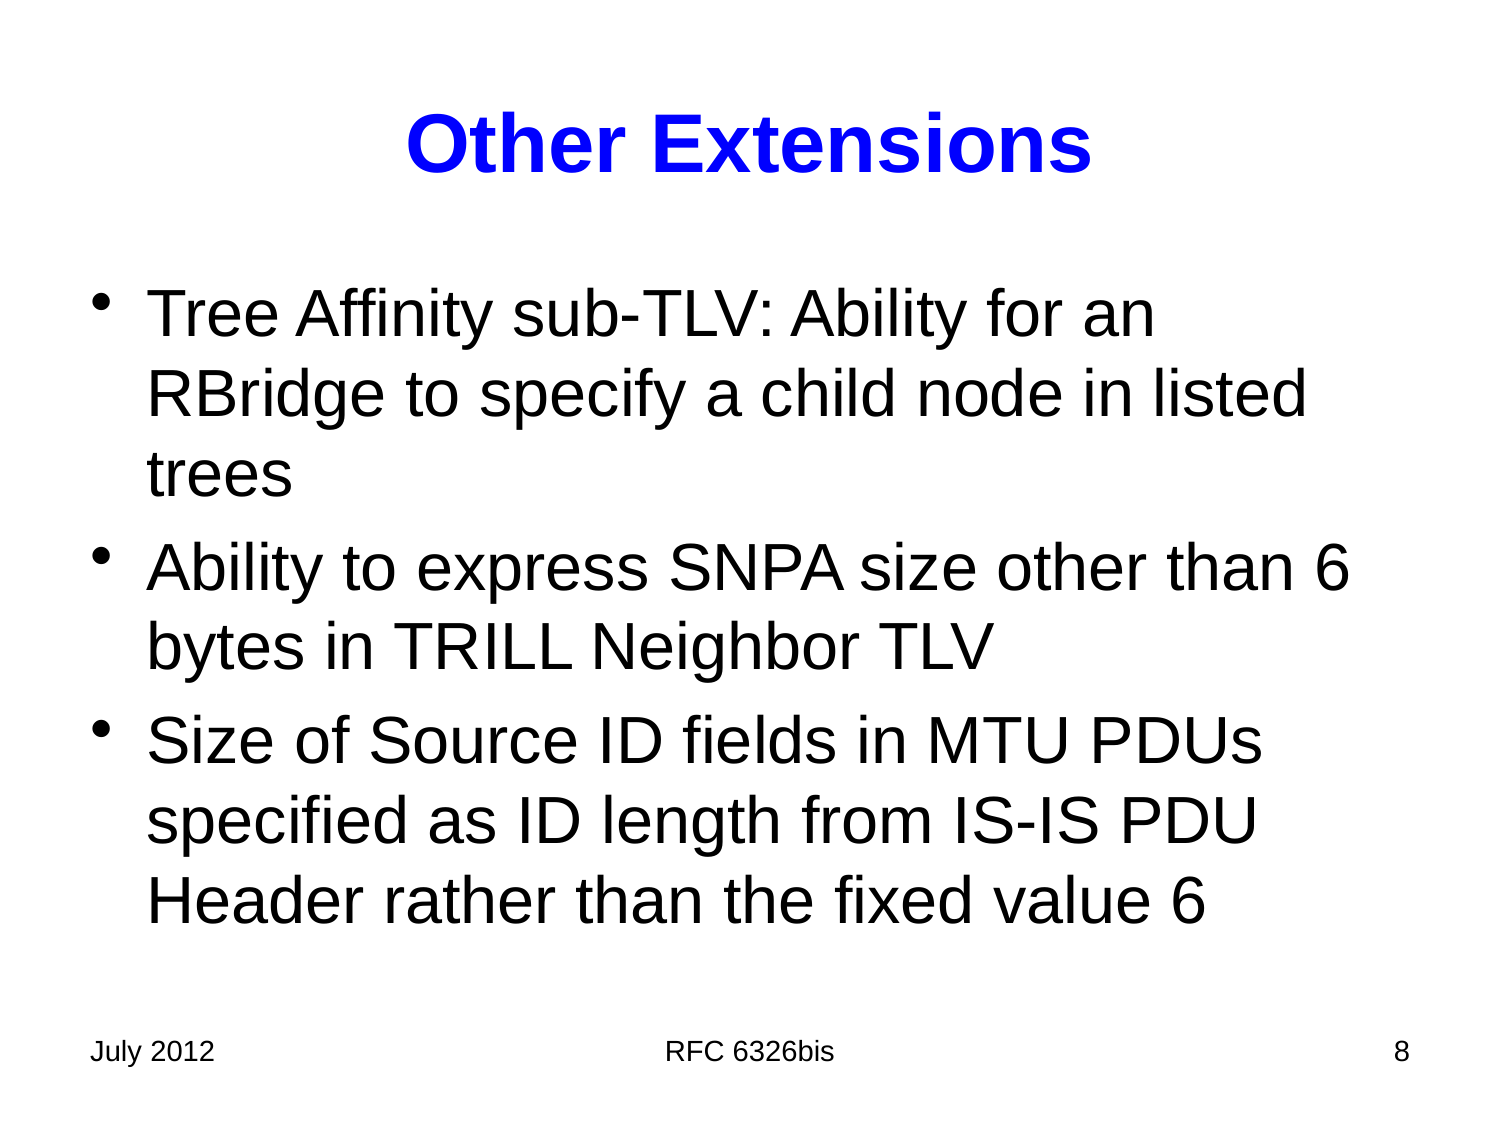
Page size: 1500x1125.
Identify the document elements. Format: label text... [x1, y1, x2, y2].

title Other Extensions [75, 45, 1425, 233]
footer RFC 6326bis [512, 1024, 988, 1103]
slide_number 8 [1074, 1024, 1426, 1103]
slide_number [74, 1024, 426, 1103]
list Tree Affinity sub-TLV: Ability for an RBridge to specify a child node in listed trees Ability to express SNPA size other than 6 bytes in TRILL Neighbor TLV Size of Source ID fields in MTU PDUs specified as ID length from IS-IS PDU Header rather than the fixed value 6 [75, 262, 1425, 1005]
